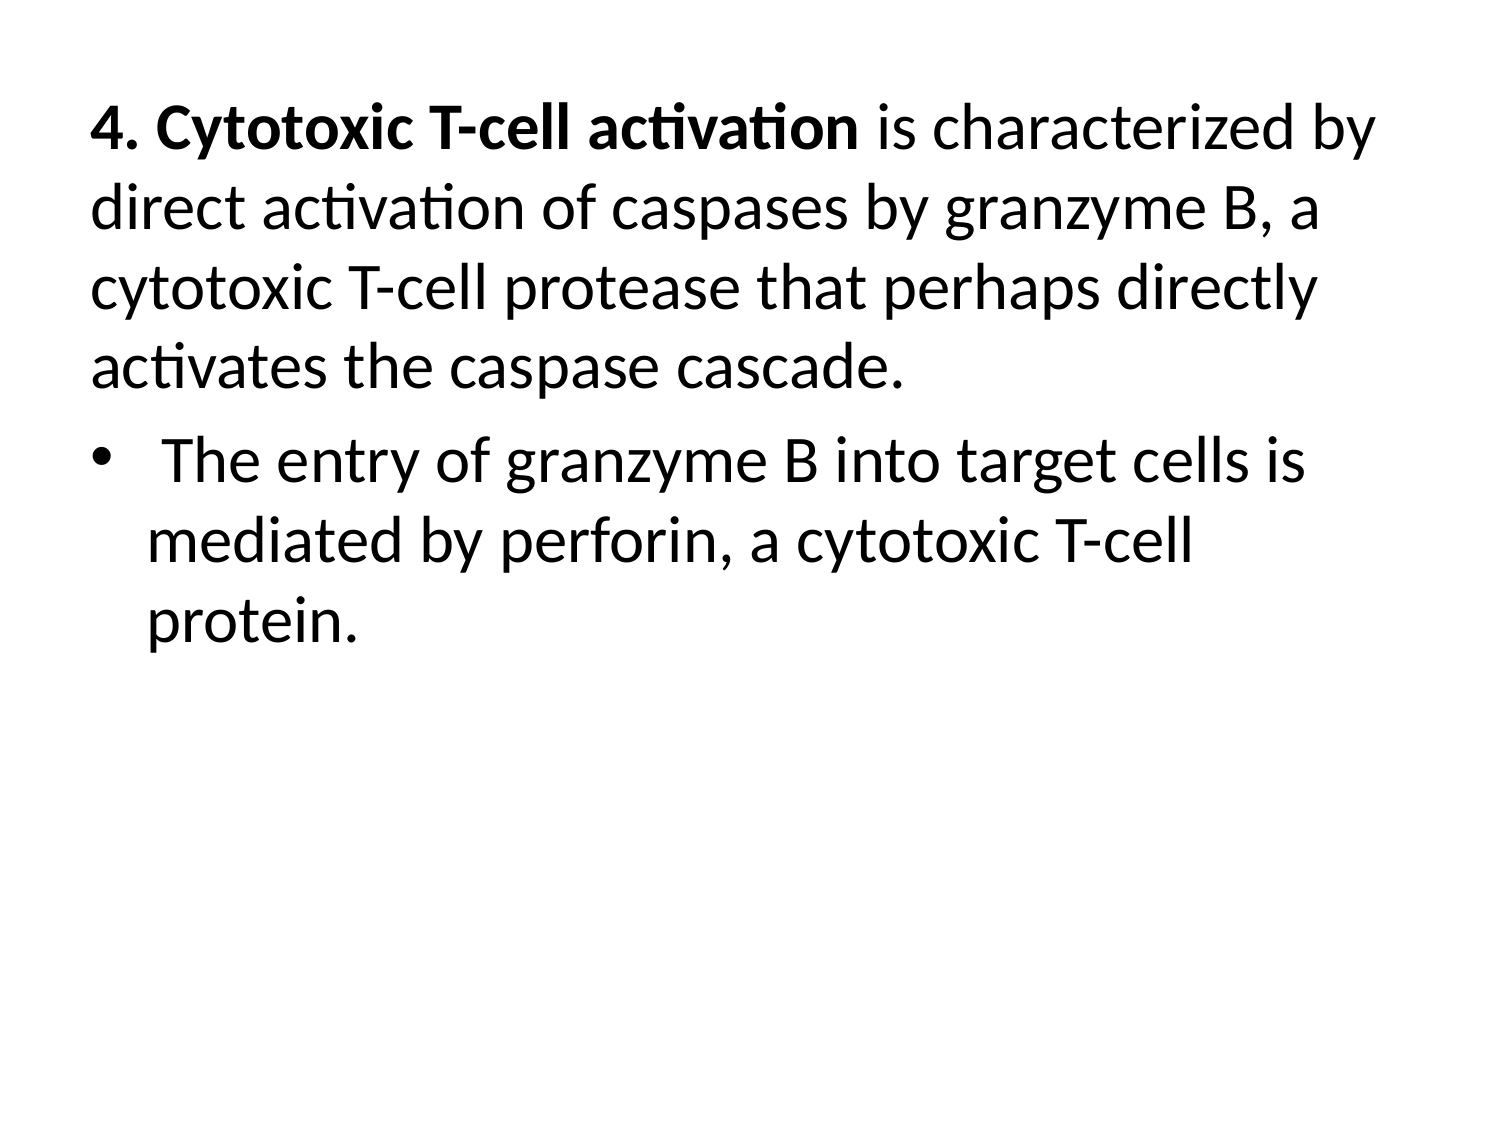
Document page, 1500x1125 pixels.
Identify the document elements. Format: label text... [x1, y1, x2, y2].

list 4. Cytotoxic T-cell activation is characterized by direct activation of caspases by granzyme B, a cytotoxic T-cell protease that perhaps directly activates the caspase cascade. The entry of granzyme B into target cells is mediated by perforin, a cytotoxic T-cell protein. [75, 75, 1425, 1005]
